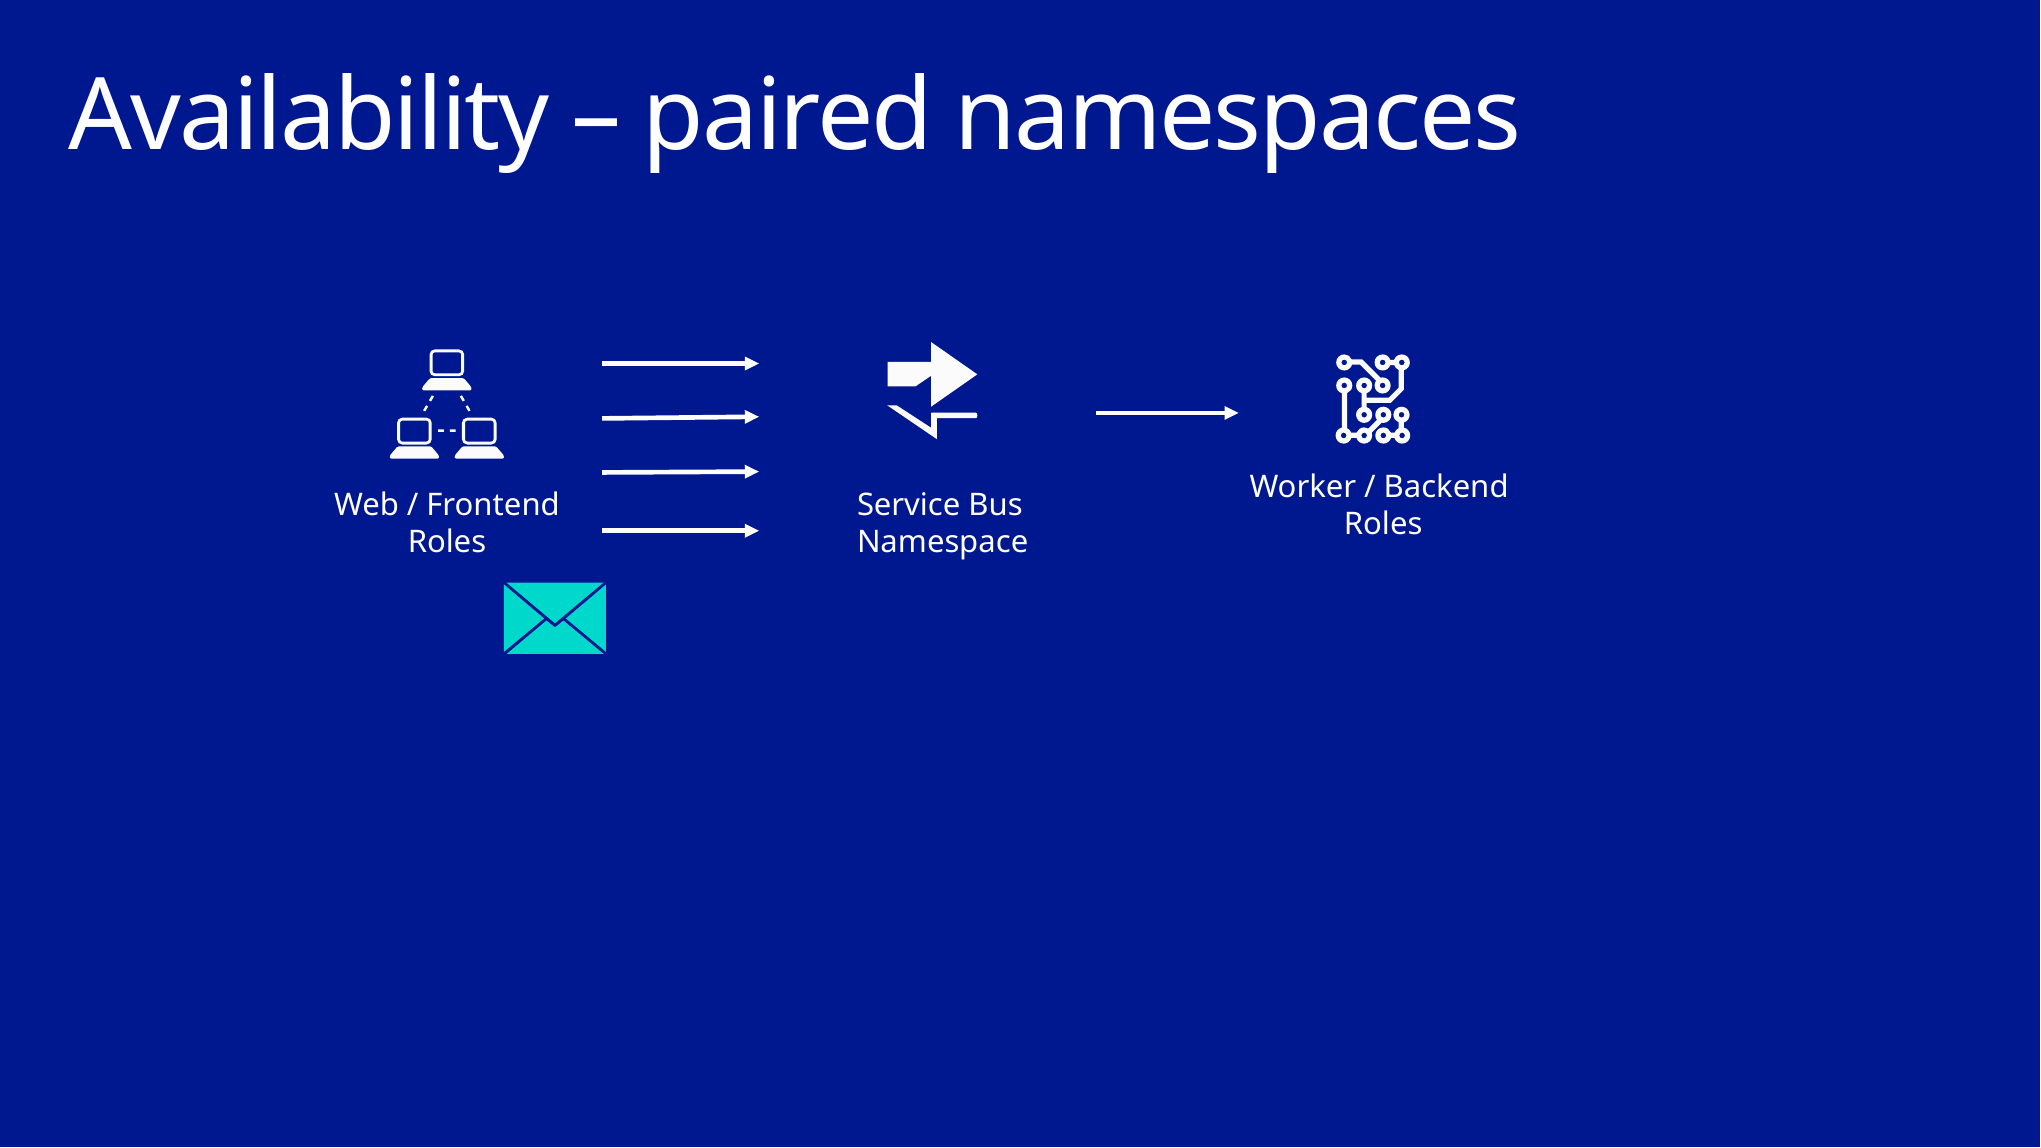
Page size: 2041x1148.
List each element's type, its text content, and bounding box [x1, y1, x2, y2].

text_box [837, 341, 1028, 561]
text_box [506, 620, 604, 654]
title Availability – paired namespaces [45, 48, 1996, 199]
text_box [1335, 377, 1411, 444]
text_box [1356, 354, 1410, 423]
text_box [503, 584, 545, 652]
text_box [317, 349, 556, 561]
text_box [565, 584, 606, 652]
text_box [1336, 354, 1391, 394]
text_box [506, 582, 604, 624]
text_box Worker / Backend Roles [1229, 466, 1517, 542]
